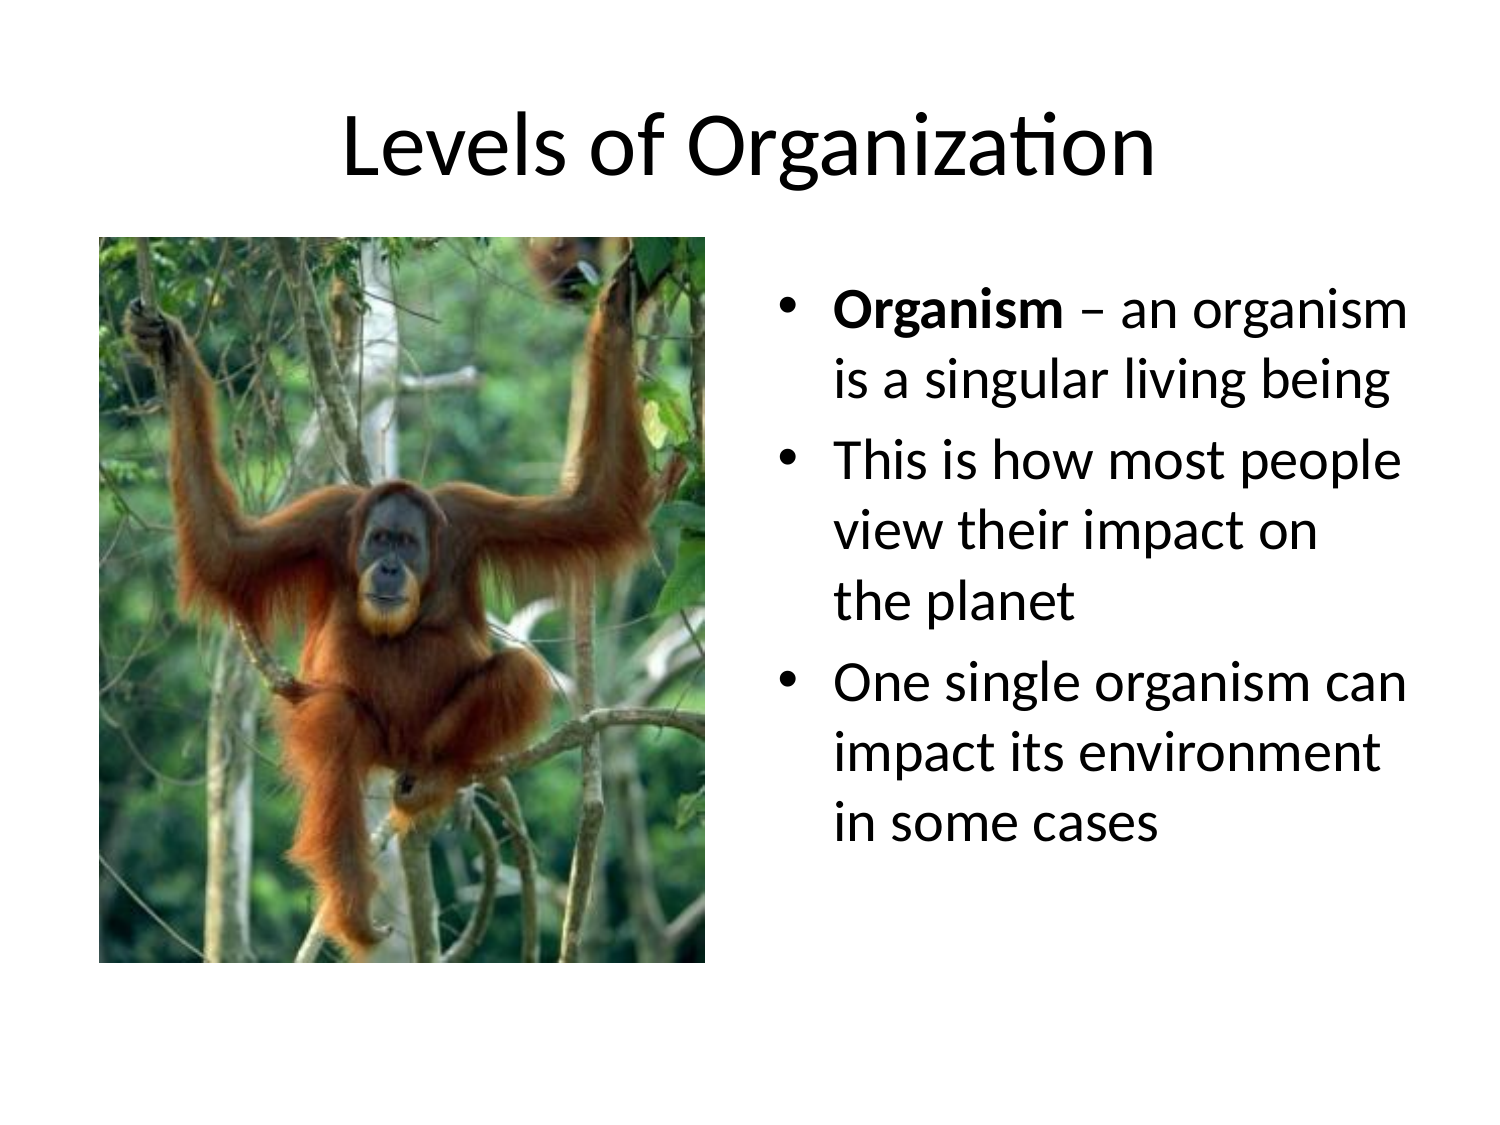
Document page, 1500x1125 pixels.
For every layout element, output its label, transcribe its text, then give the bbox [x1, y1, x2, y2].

list Organism – an organism is a singular living being This is how most people view their impact on the planet One single organism can impact its environment in some cases [762, 262, 1425, 1005]
title Levels of Organization [75, 45, 1425, 233]
picture [99, 237, 705, 963]
